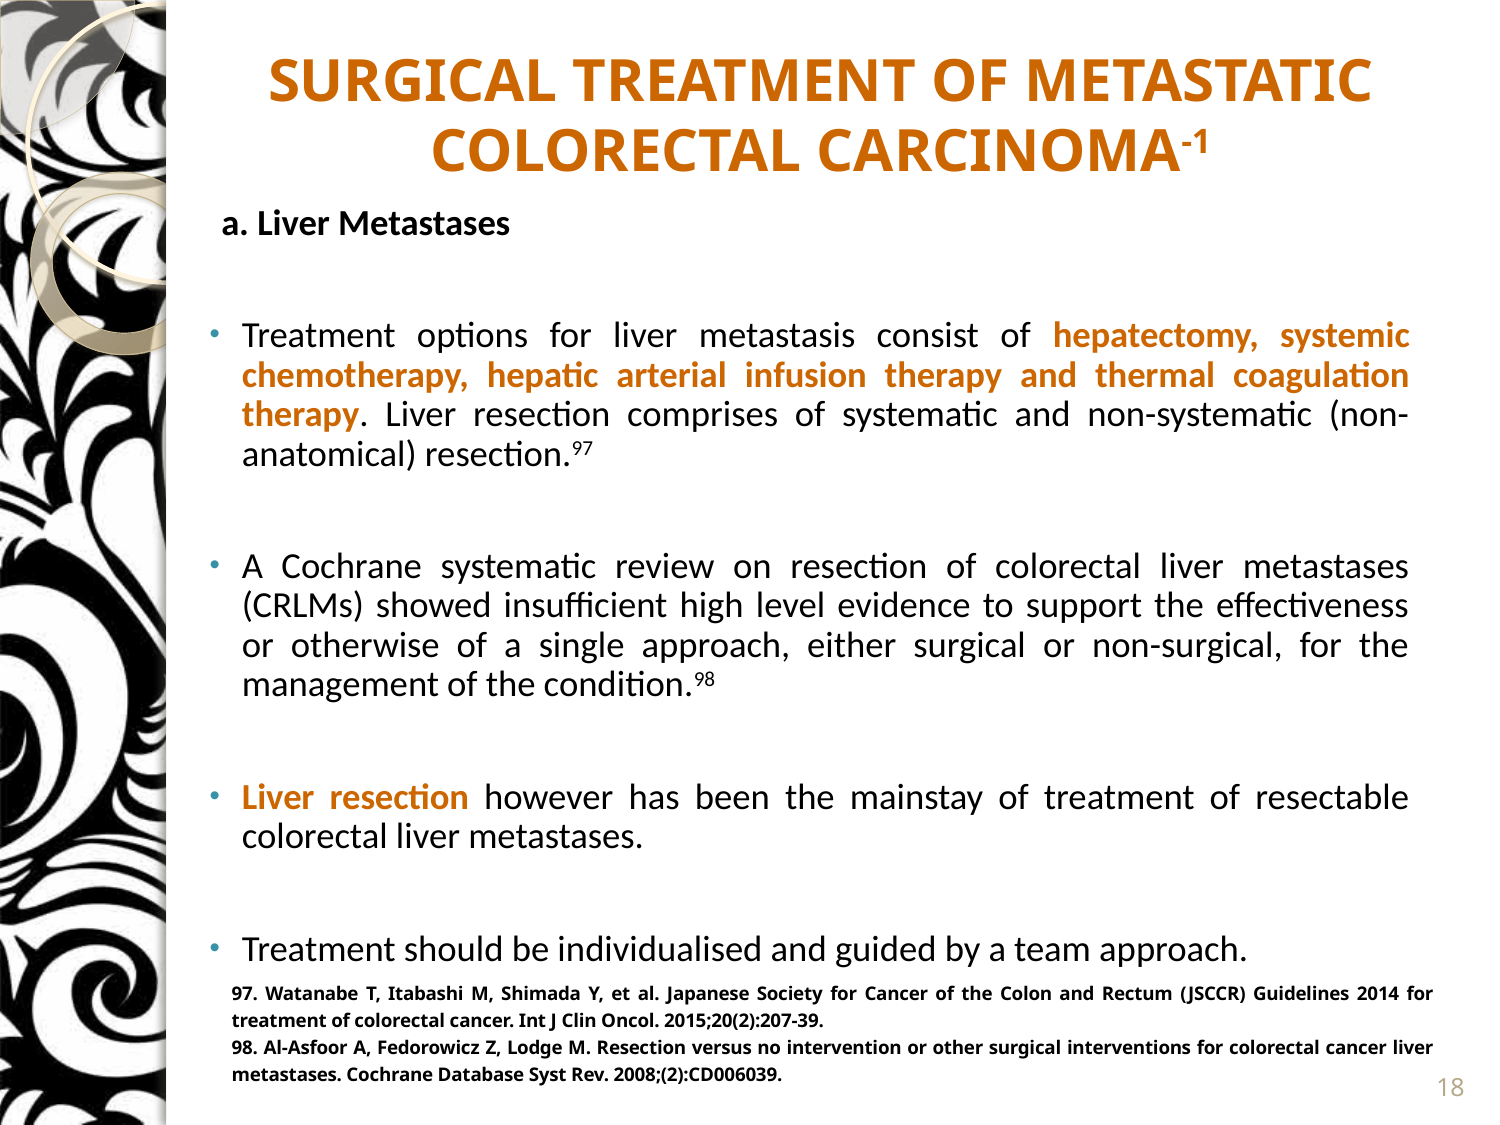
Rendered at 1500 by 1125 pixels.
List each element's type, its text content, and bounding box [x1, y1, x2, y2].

slide_number 18 [1413, 1034, 1488, 1113]
title SURGICAL TREATMENT OF METASTATIC COLORECTAL CARCINOMA-1 [183, 19, 1459, 207]
picture [32, 13, 160, 207]
picture [53, 241, 160, 332]
text_box 97. Watanabe T, Itabashi M, Shimada Y, et al. Japanese Society for Cancer of the Colon and Rectum (JSCCR) Guidelines 2014 for treatment of colorectal cancer. Int J Clin Oncol. 2015;20(2):207-39. 98. Al-Asfoor A, Fedorowicz Z, Lodge M. Resection versus no intervention or other surgical interventions for colorectal cancer liver metastases. Cochrane Database Syst Rev. 2008;(2):CD006039. [216, 969, 1447, 1093]
picture [0, 134, 166, 1125]
picture [62, 195, 160, 280]
picture [136, 0, 164, 4]
list a. Liver Metastases Treatment options for liver metastasis consist of hepatectomy, systemic chemotherapy, hepatic arterial infusion therapy and thermal coagulation therapy. Liver resection comprises of systematic and non-systematic (non-anatomical) resection.97 A Cochrane systematic review on resection of colorectal liver metastases (CRLMs) showed insufficient high level evidence to support the effectiveness or otherwise of a single approach, either surgical or non-surgical, for the management of the condition.98 Liver resection however has been the mainstay of treatment of resectable colorectal liver metastases. Treatment should be individualised and guided by a team approach. [194, 196, 1425, 984]
